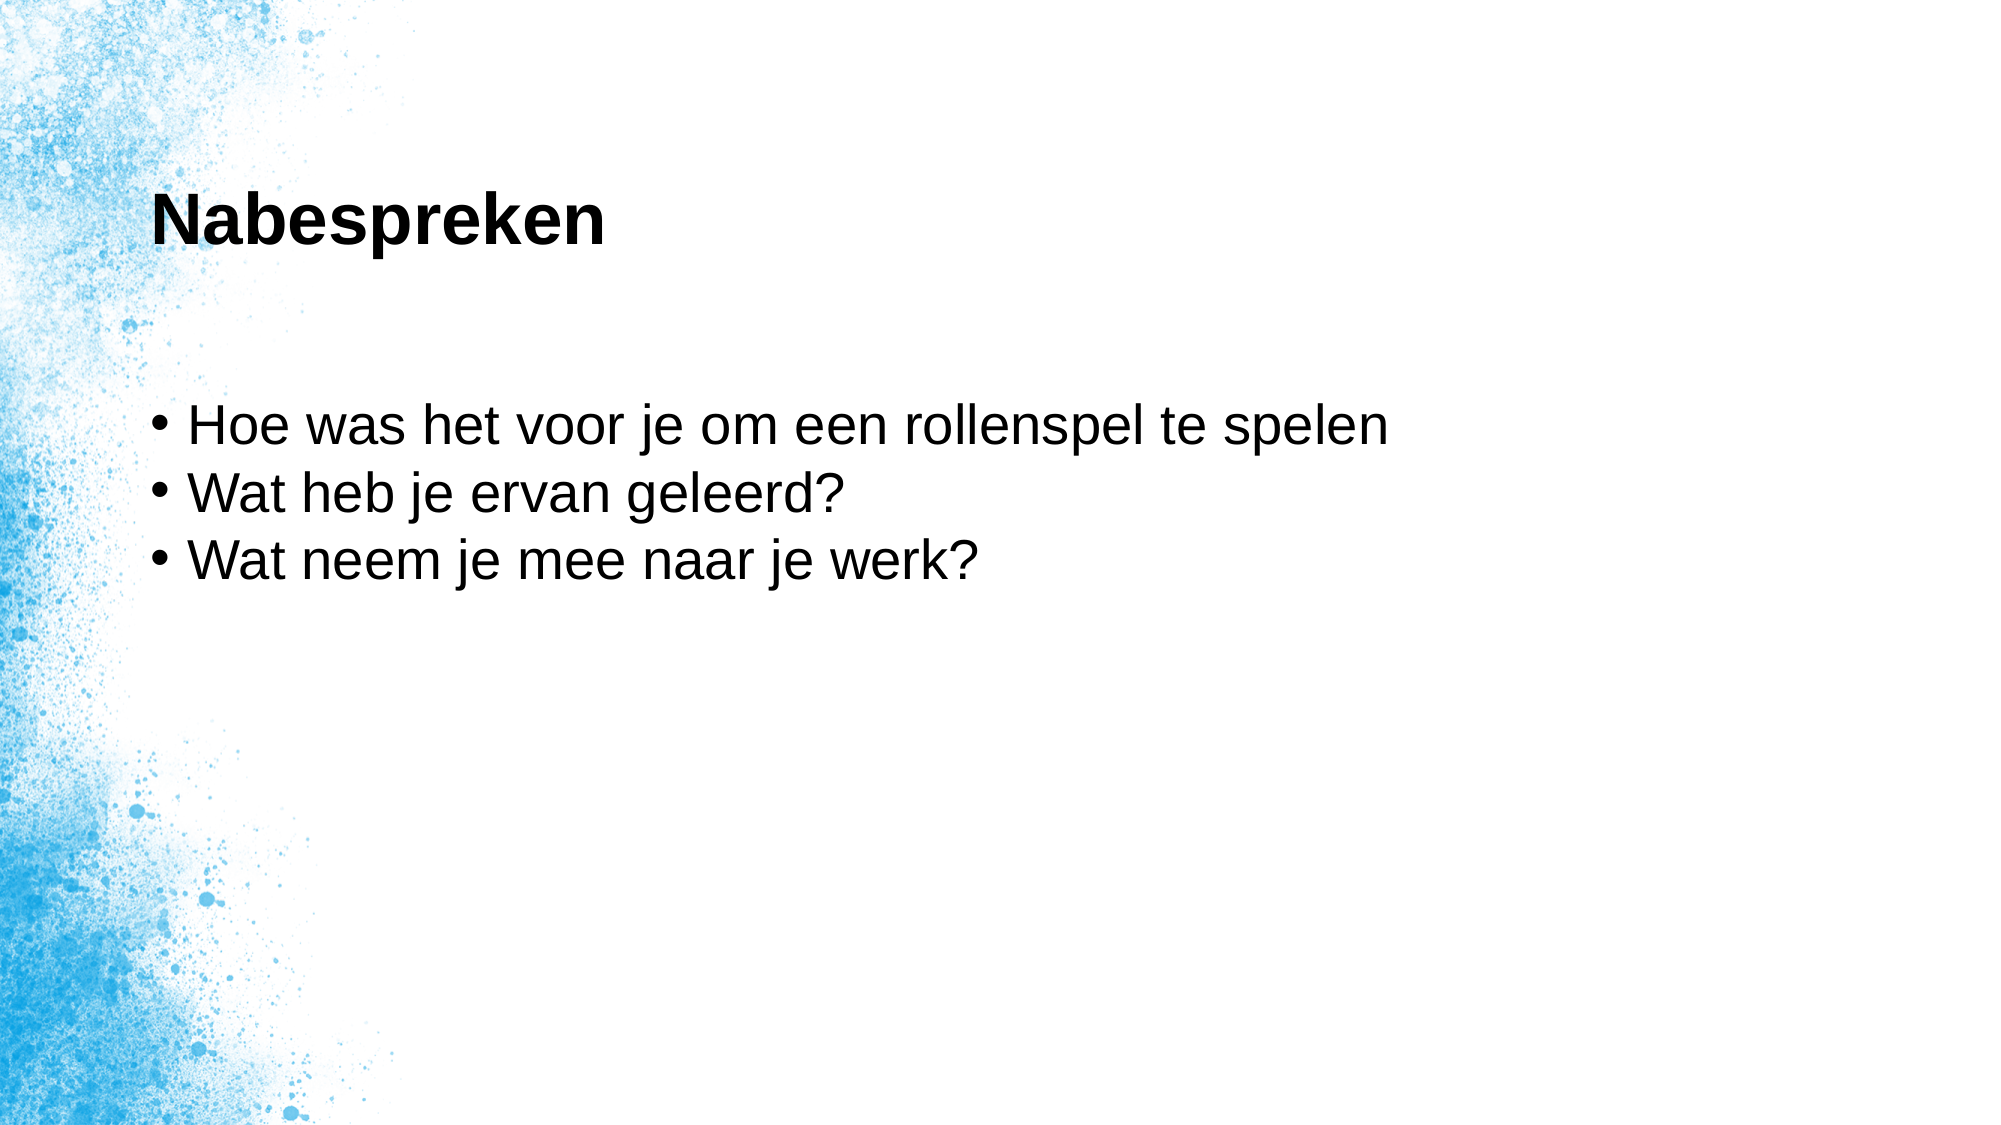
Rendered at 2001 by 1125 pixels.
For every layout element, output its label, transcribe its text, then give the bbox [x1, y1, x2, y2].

title Nabespreken [149, 61, 1556, 260]
list Hoe was het voor je om een rollenspel te spelen Wat heb je ervan geleerd? Wat neem je mee naar je werk? [149, 388, 1851, 616]
picture [0, 0, 415, 1125]
